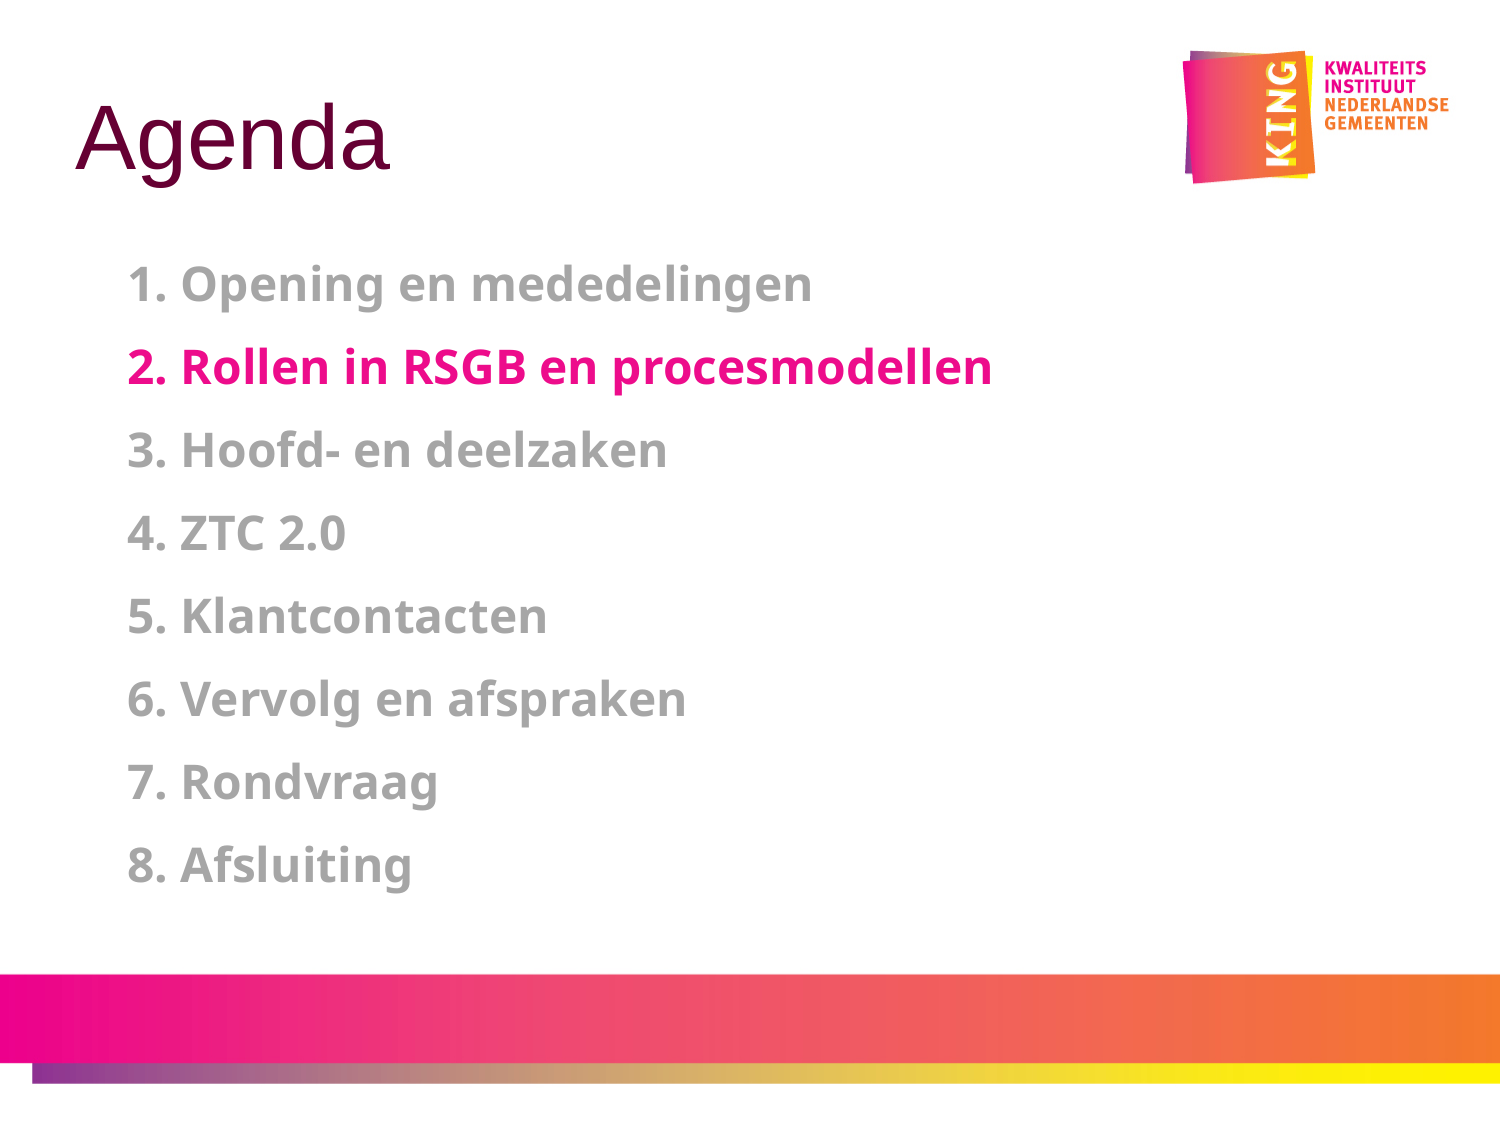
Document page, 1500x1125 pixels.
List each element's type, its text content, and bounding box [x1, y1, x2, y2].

picture [0, 0, 1500, 1125]
title Agenda [74, 44, 1425, 233]
list 1. Opening en mededelingen 2. Rollen in RSGB en procesmodellen 3. Hoofd- en deelzaken 4. ZTC 2.0 5. Klantcontacten 6. Vervolg en afspraken 7. Rondvraag 8. Afsluiting [111, 245, 1500, 989]
